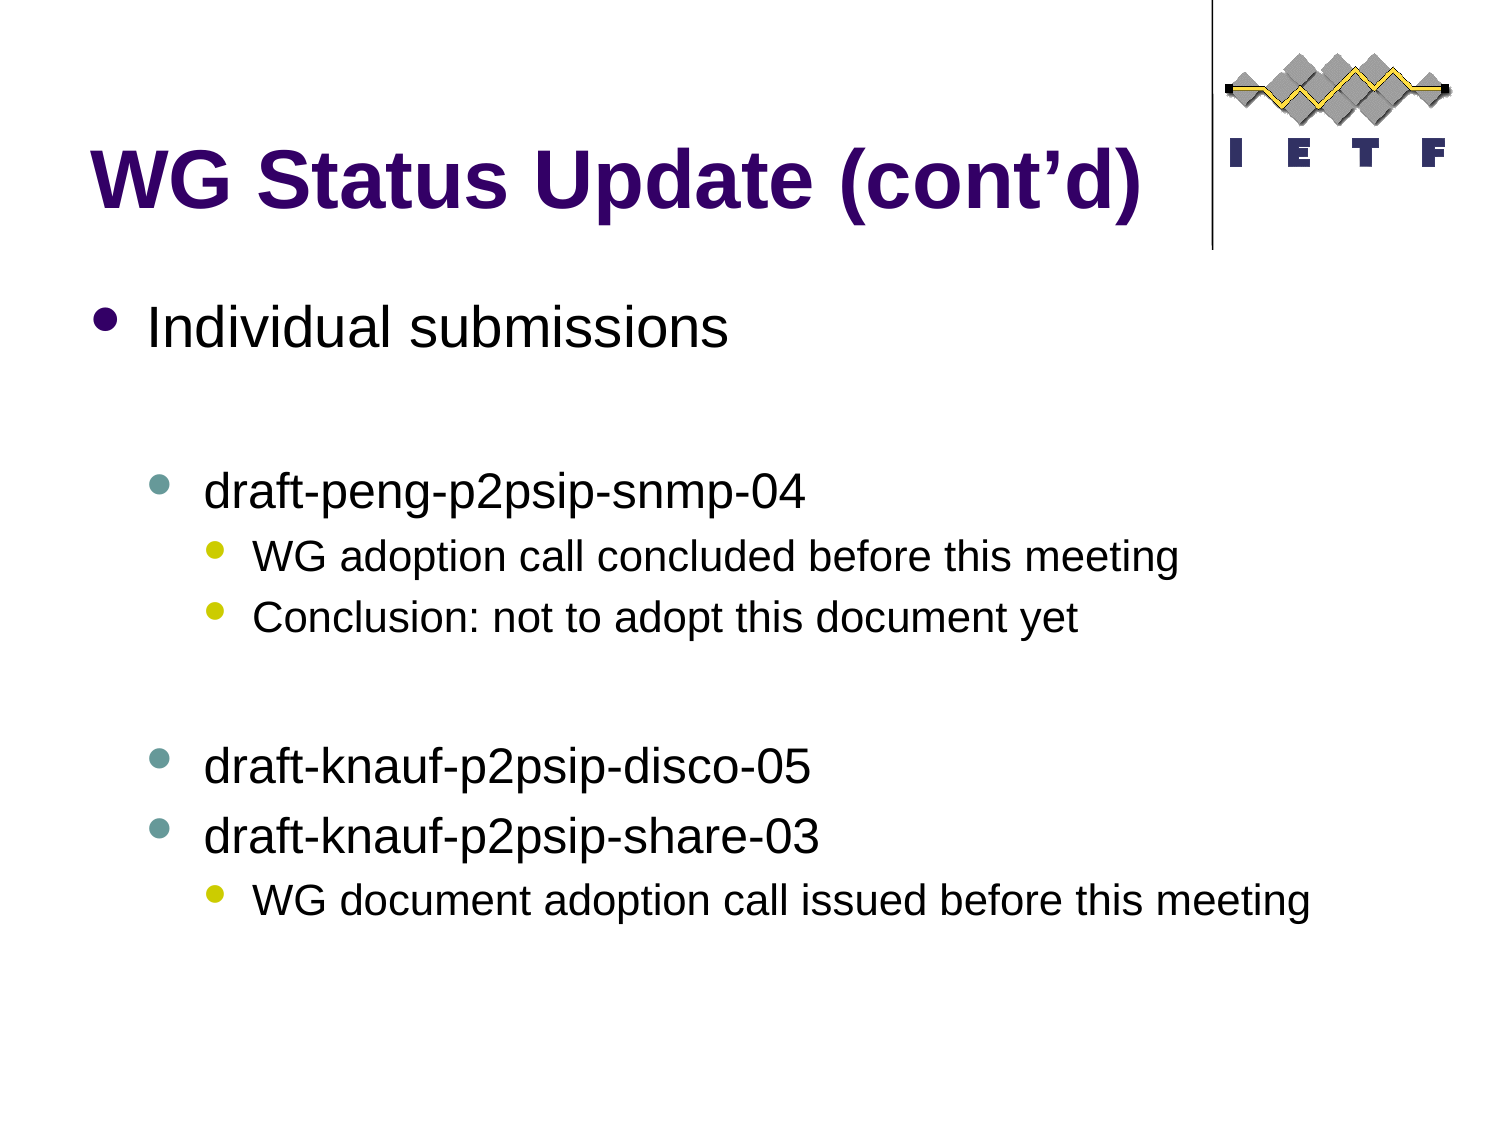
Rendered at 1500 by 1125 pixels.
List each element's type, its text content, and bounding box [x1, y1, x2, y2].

picture [1212, 37, 1463, 181]
list Individual submissions draft-peng-p2psip-snmp-04 WG adoption call concluded before this meeting Conclusion: not to adopt this document yet draft-knauf-p2psip-disco-05 draft-knauf-p2psip-share-03 WG document adoption call issued before this meeting [74, 281, 1426, 1006]
title WG Status Update (cont’d) [74, 19, 1201, 233]
